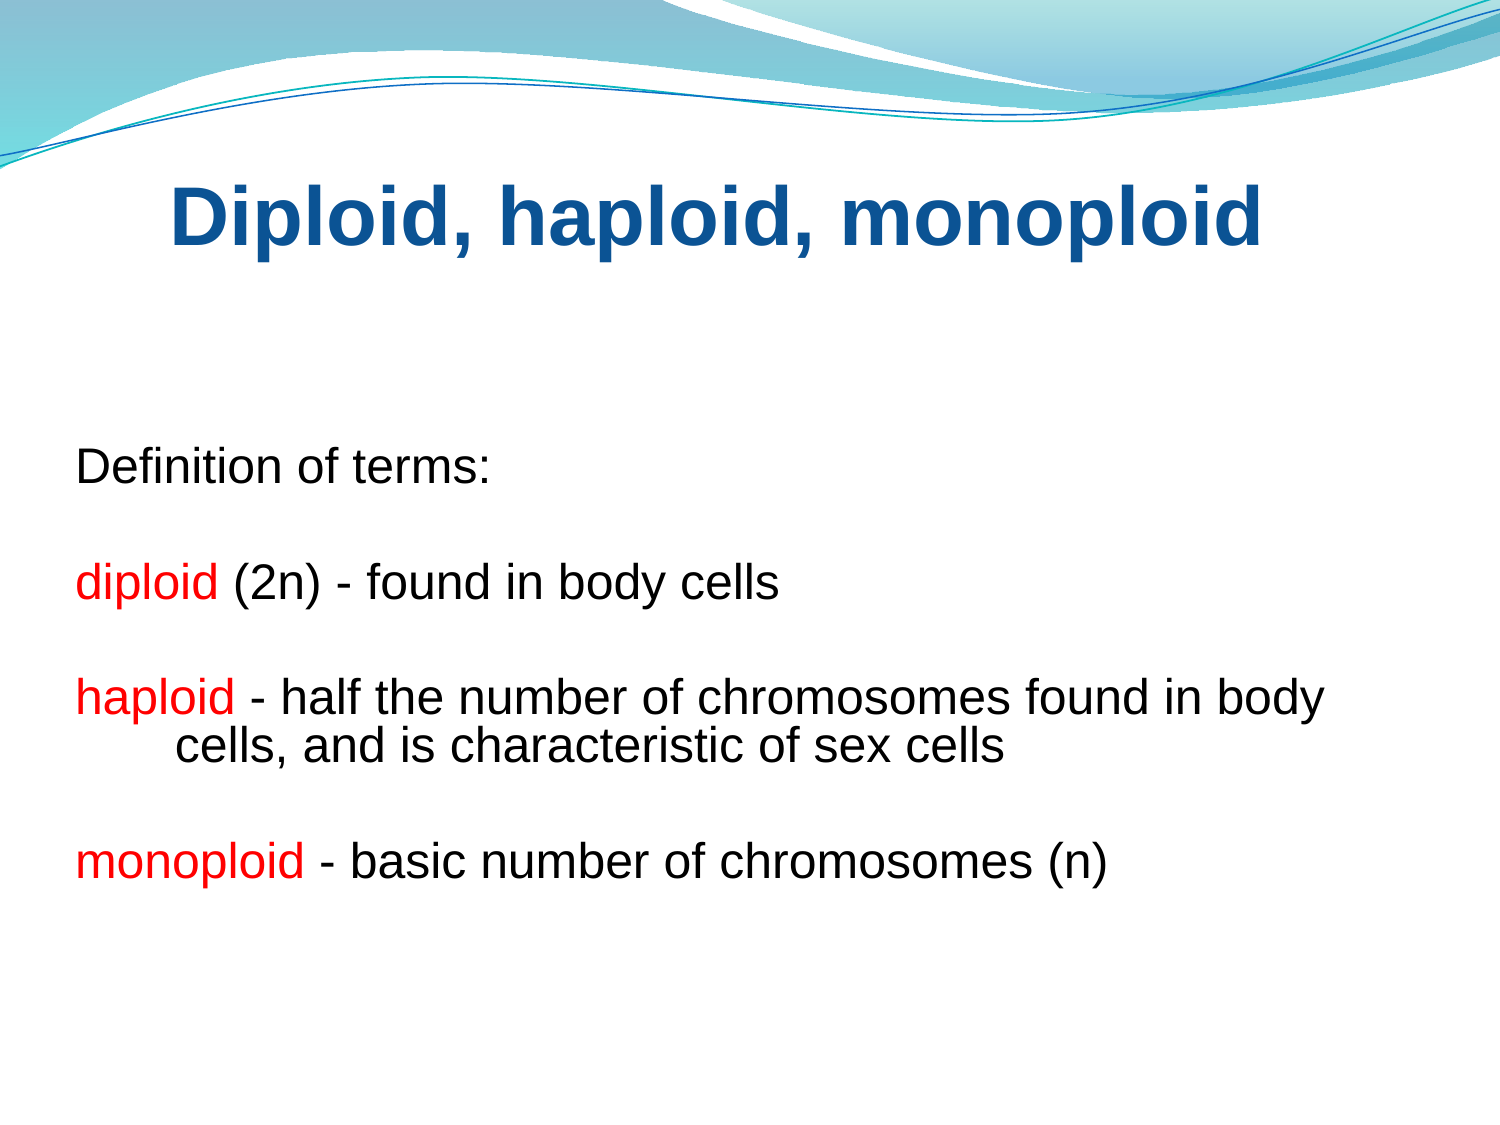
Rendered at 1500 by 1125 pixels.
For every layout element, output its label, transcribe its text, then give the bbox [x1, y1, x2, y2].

title Diploid, haploid, monoploid [75, 112, 1363, 263]
subtitle Definition of terms: diploid (2n) - found in body cells haploid - half the number of chromosomes found in body cells, and is characteristic of sex cells monoploid - basic number of chromosomes (n)) [75, 337, 1364, 850]
